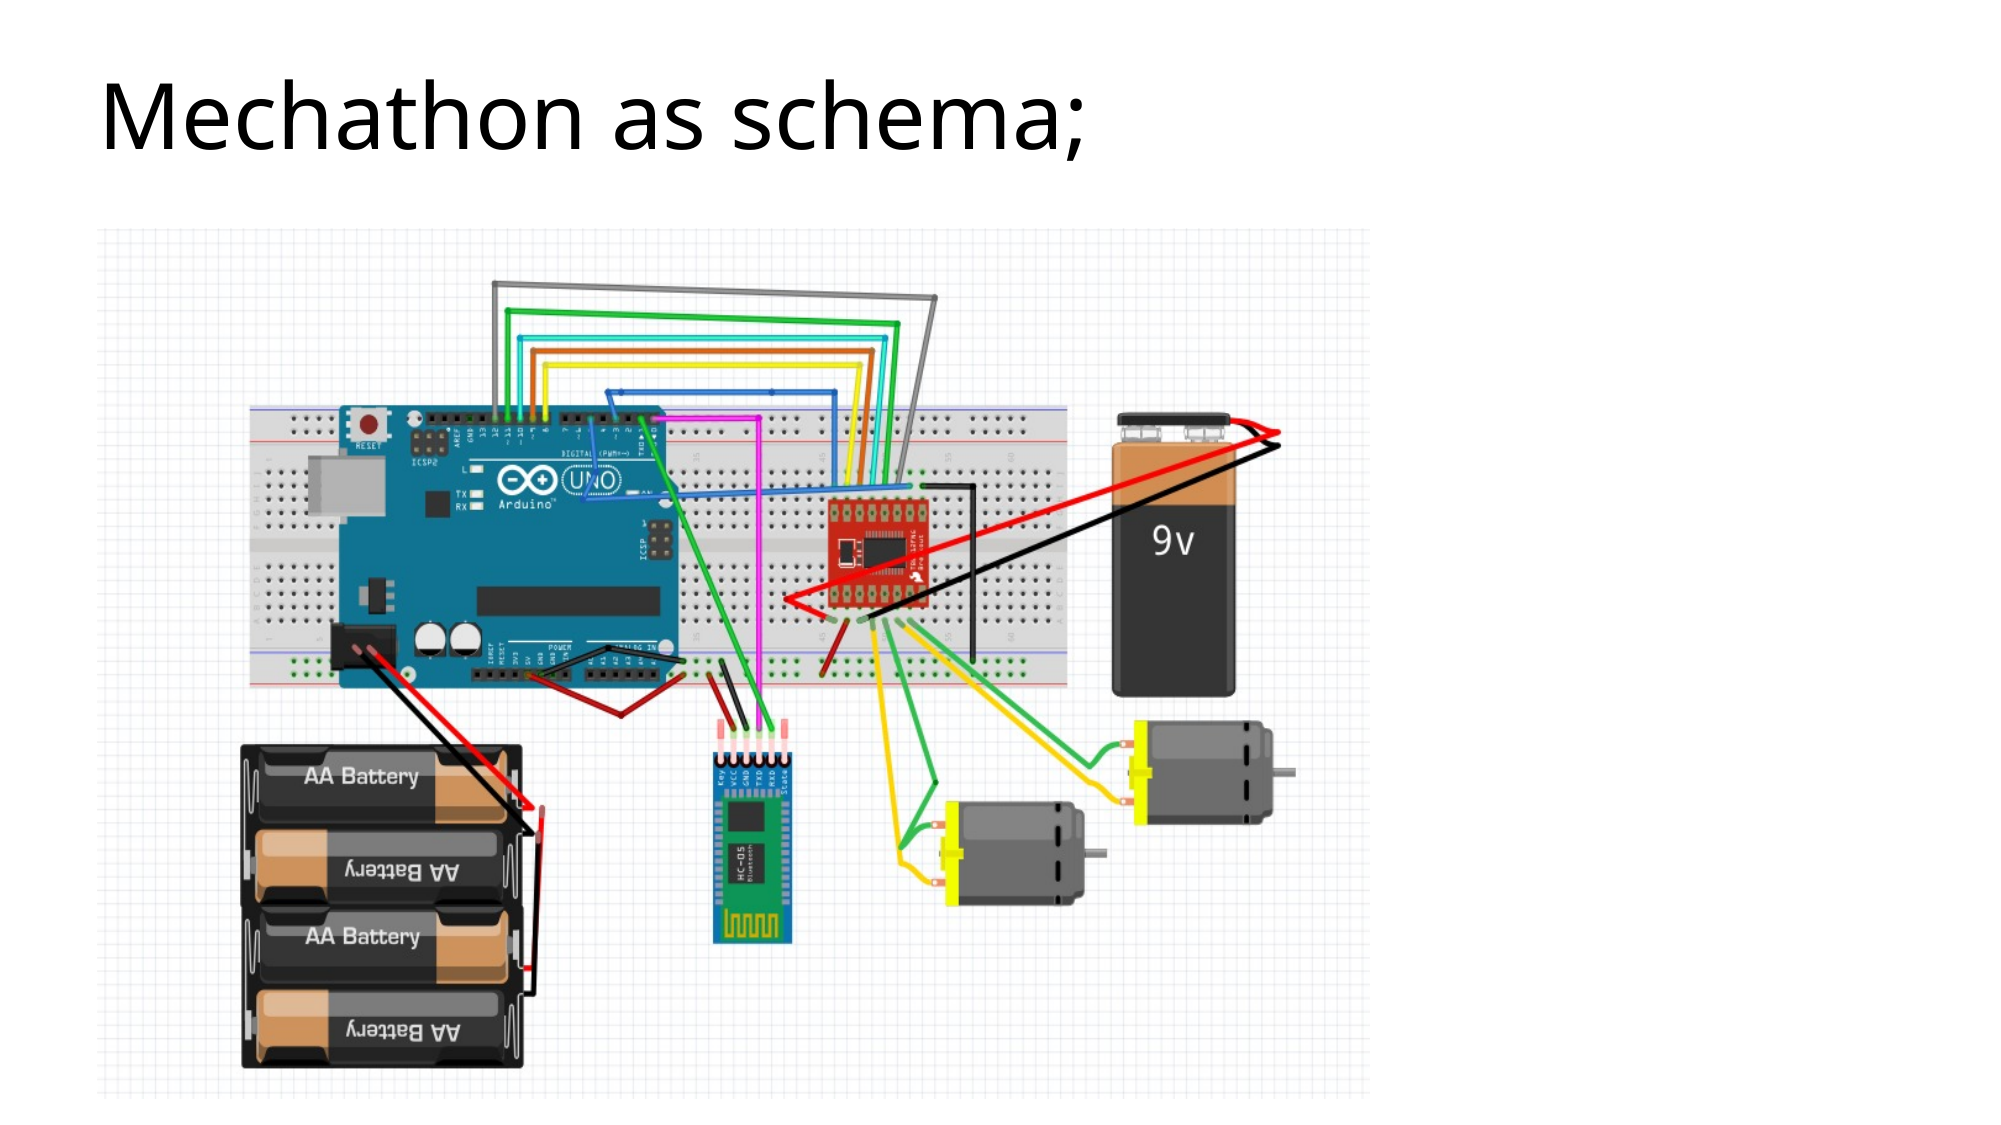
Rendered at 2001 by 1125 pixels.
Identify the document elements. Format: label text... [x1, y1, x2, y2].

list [97, 228, 1370, 1099]
title Mechathon as schema; [83, 11, 1809, 229]
